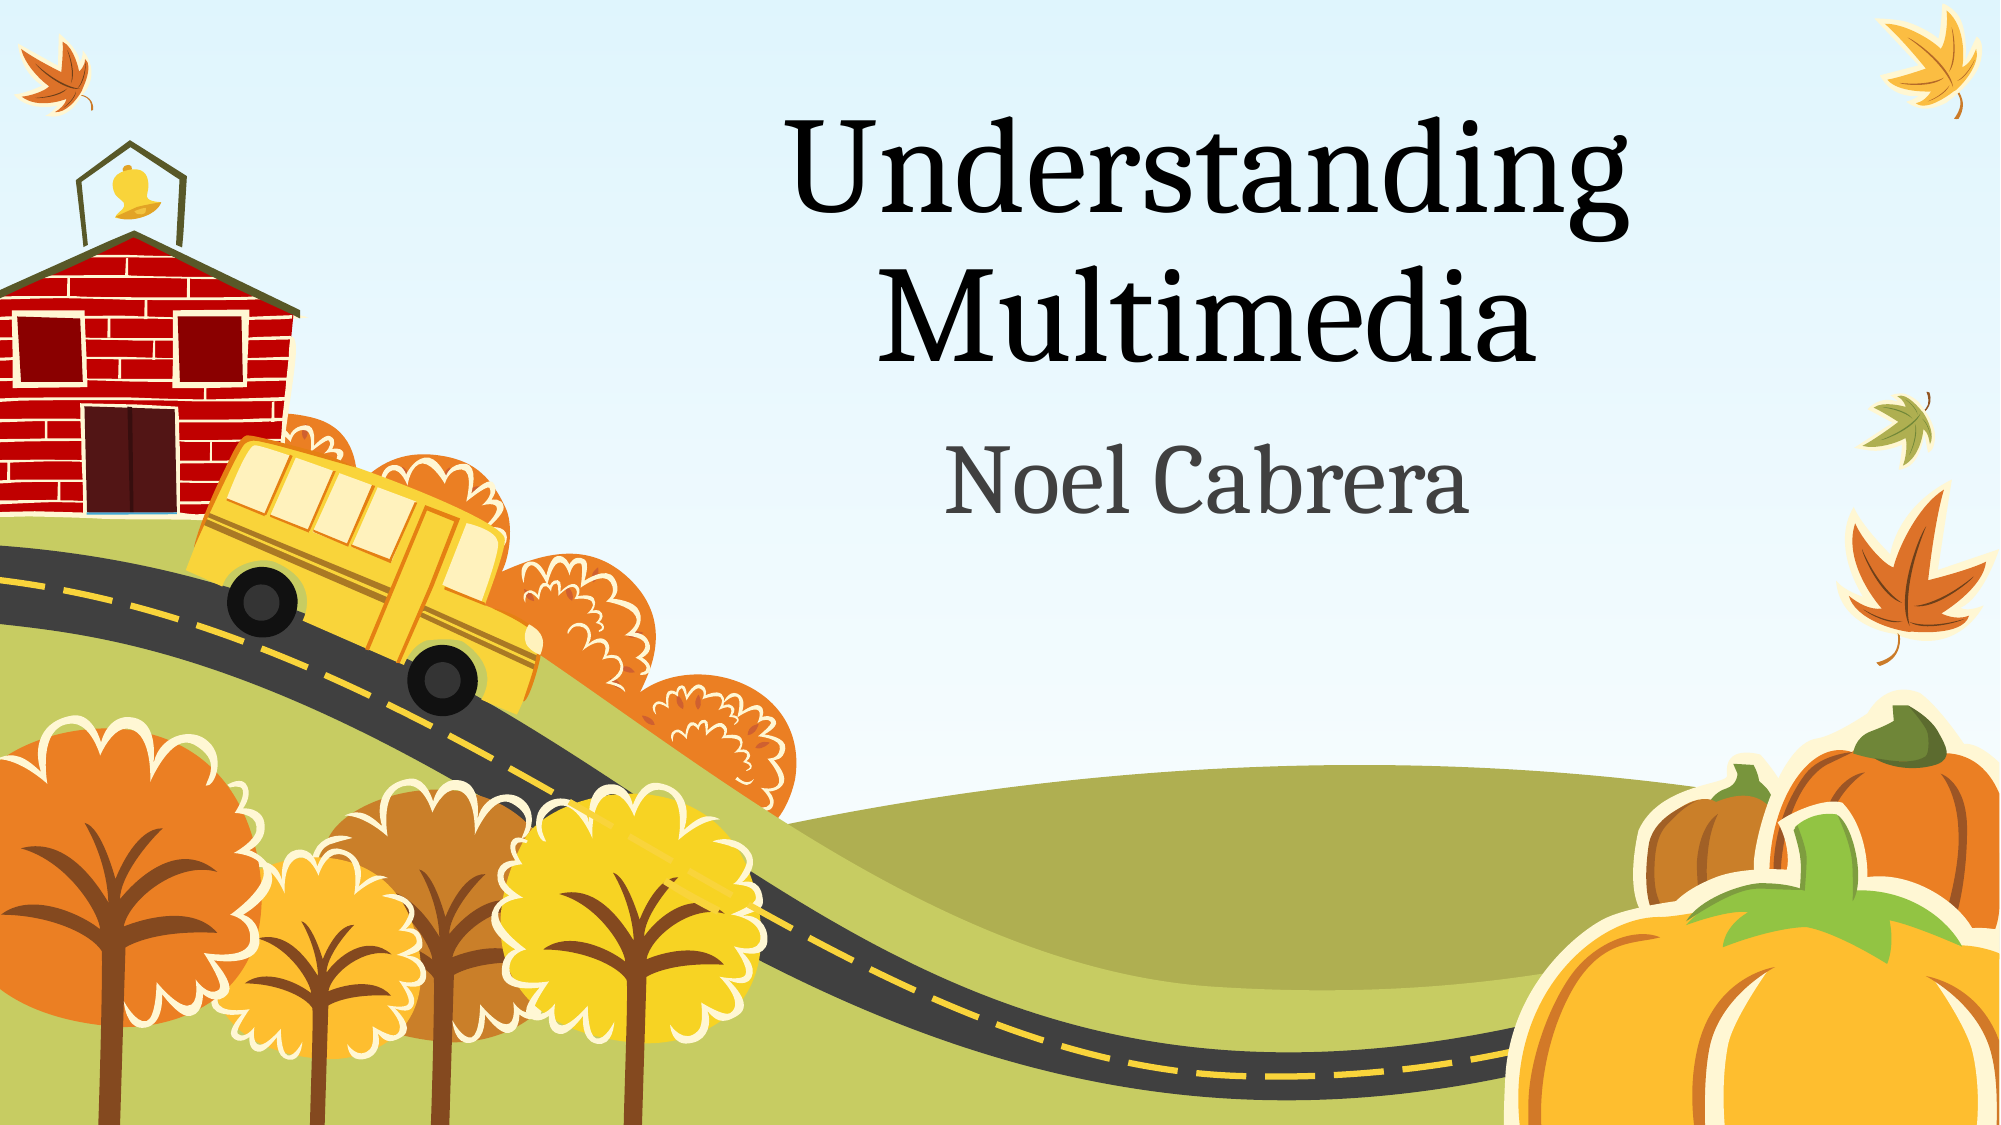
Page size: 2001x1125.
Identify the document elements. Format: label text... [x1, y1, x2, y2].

title Understanding Multimedia [439, 27, 1976, 399]
subtitle Noel Cabrera [640, 406, 1775, 697]
